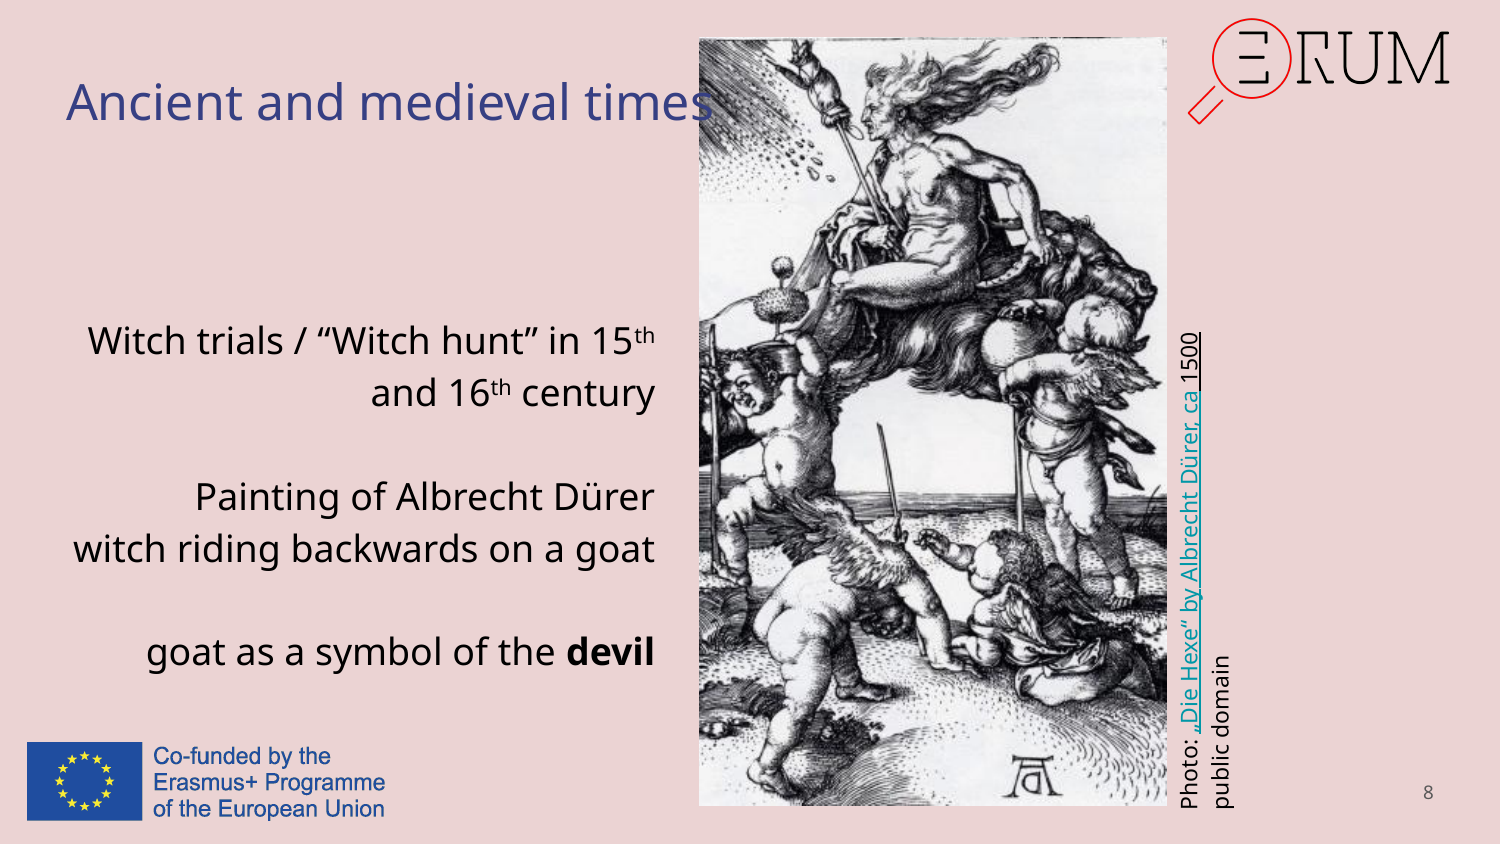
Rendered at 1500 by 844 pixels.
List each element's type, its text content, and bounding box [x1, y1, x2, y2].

title Ancient and medieval times [51, 55, 693, 150]
slide_number 8 [1358, 761, 1449, 826]
text_box Photo: „Die Hexe“ by Albrecht Dürer, ca 1500 public domain [1167, 317, 1241, 826]
list Witch trials / “Witch hunt” in 15th and 16th century Painting of Albrecht Dürer witch riding backwards on a goat goat as a symbol of the devil [27, 169, 671, 729]
picture [27, 742, 385, 821]
picture [699, 0, 1500, 807]
